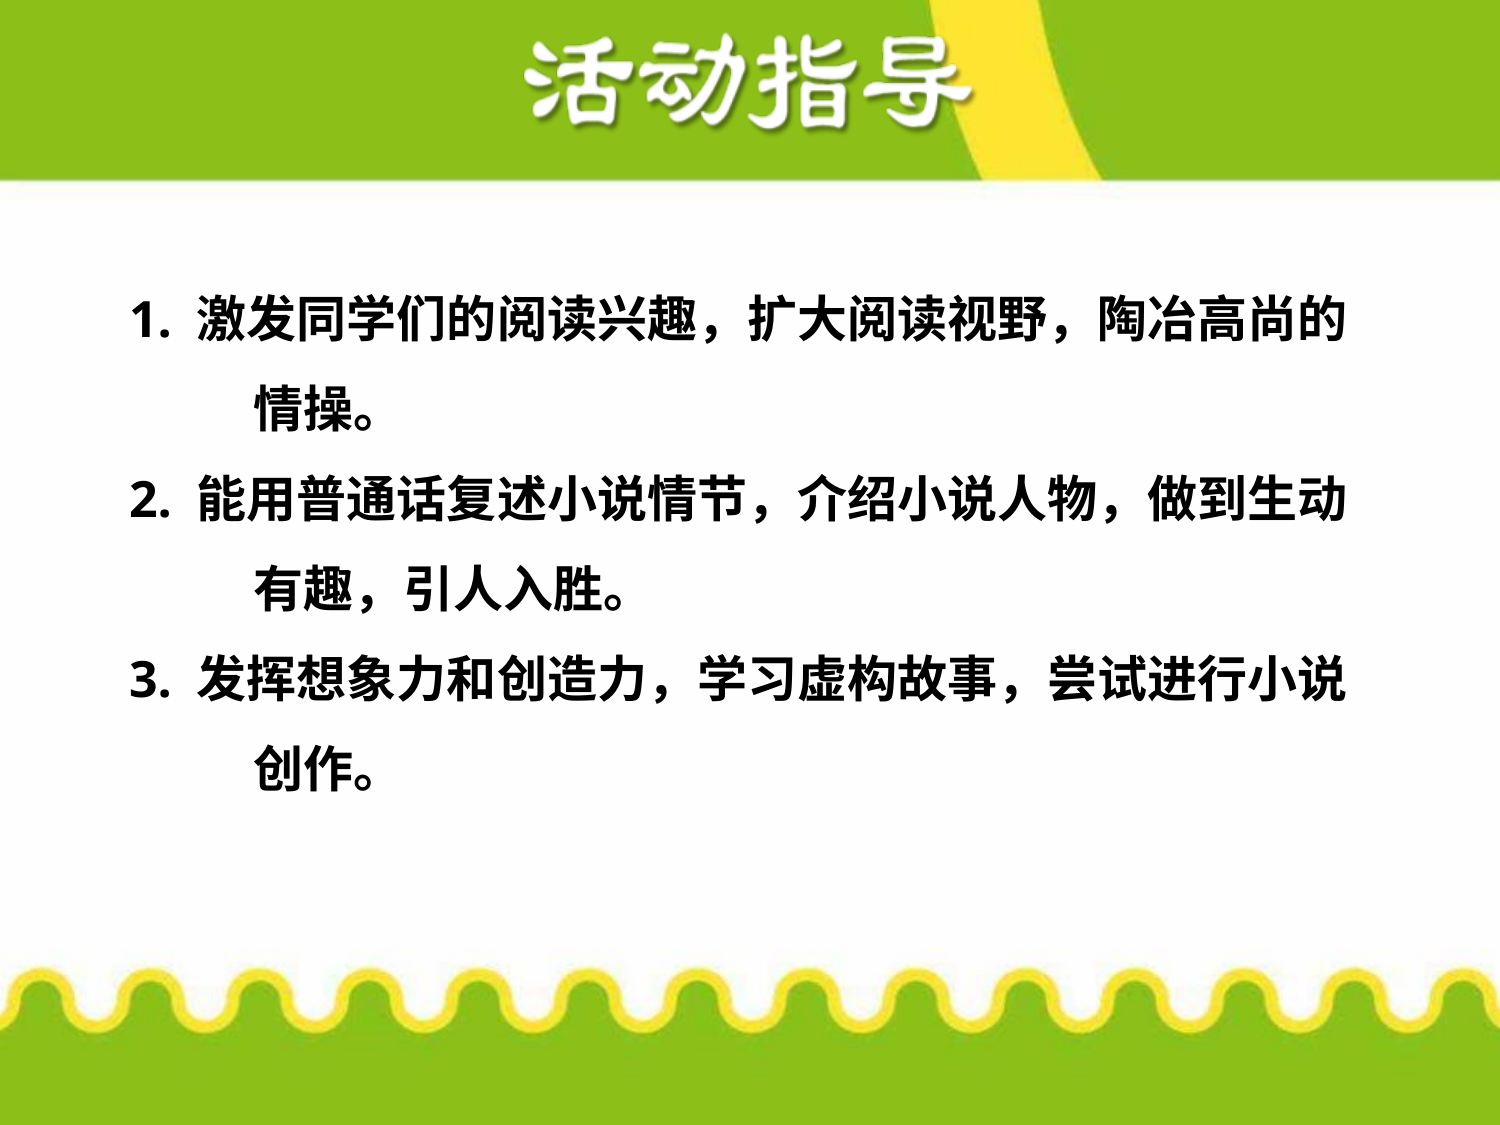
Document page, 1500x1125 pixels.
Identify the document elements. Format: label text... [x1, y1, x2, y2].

picture [0, 0, 1500, 1125]
text_box 1. 激发同学们的阅读兴趣，扩大阅读视野，陶冶高尚的情操。 2. 能用普通话复述小说情节，介绍小说人物，做到生动有趣，引人入胜。 3. 发挥想象力和创造力，学习虚构故事，尝试进行小说创作。 [62, 249, 1400, 805]
